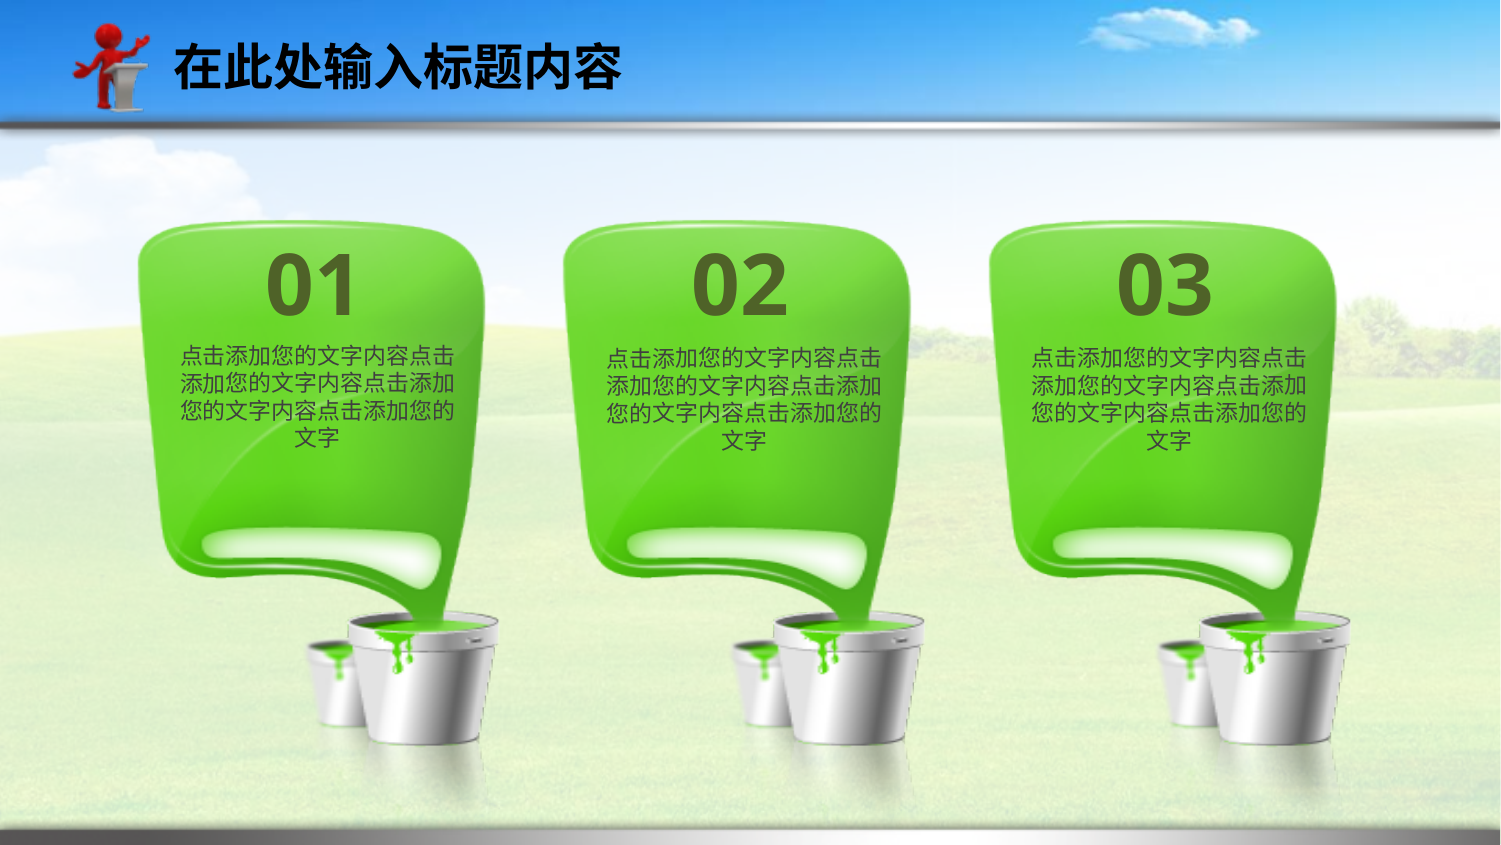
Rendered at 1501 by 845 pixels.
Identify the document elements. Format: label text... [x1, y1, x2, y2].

picture [0, 0, 1501, 845]
text_box 在此处输入标题内容 [108, 28, 688, 103]
